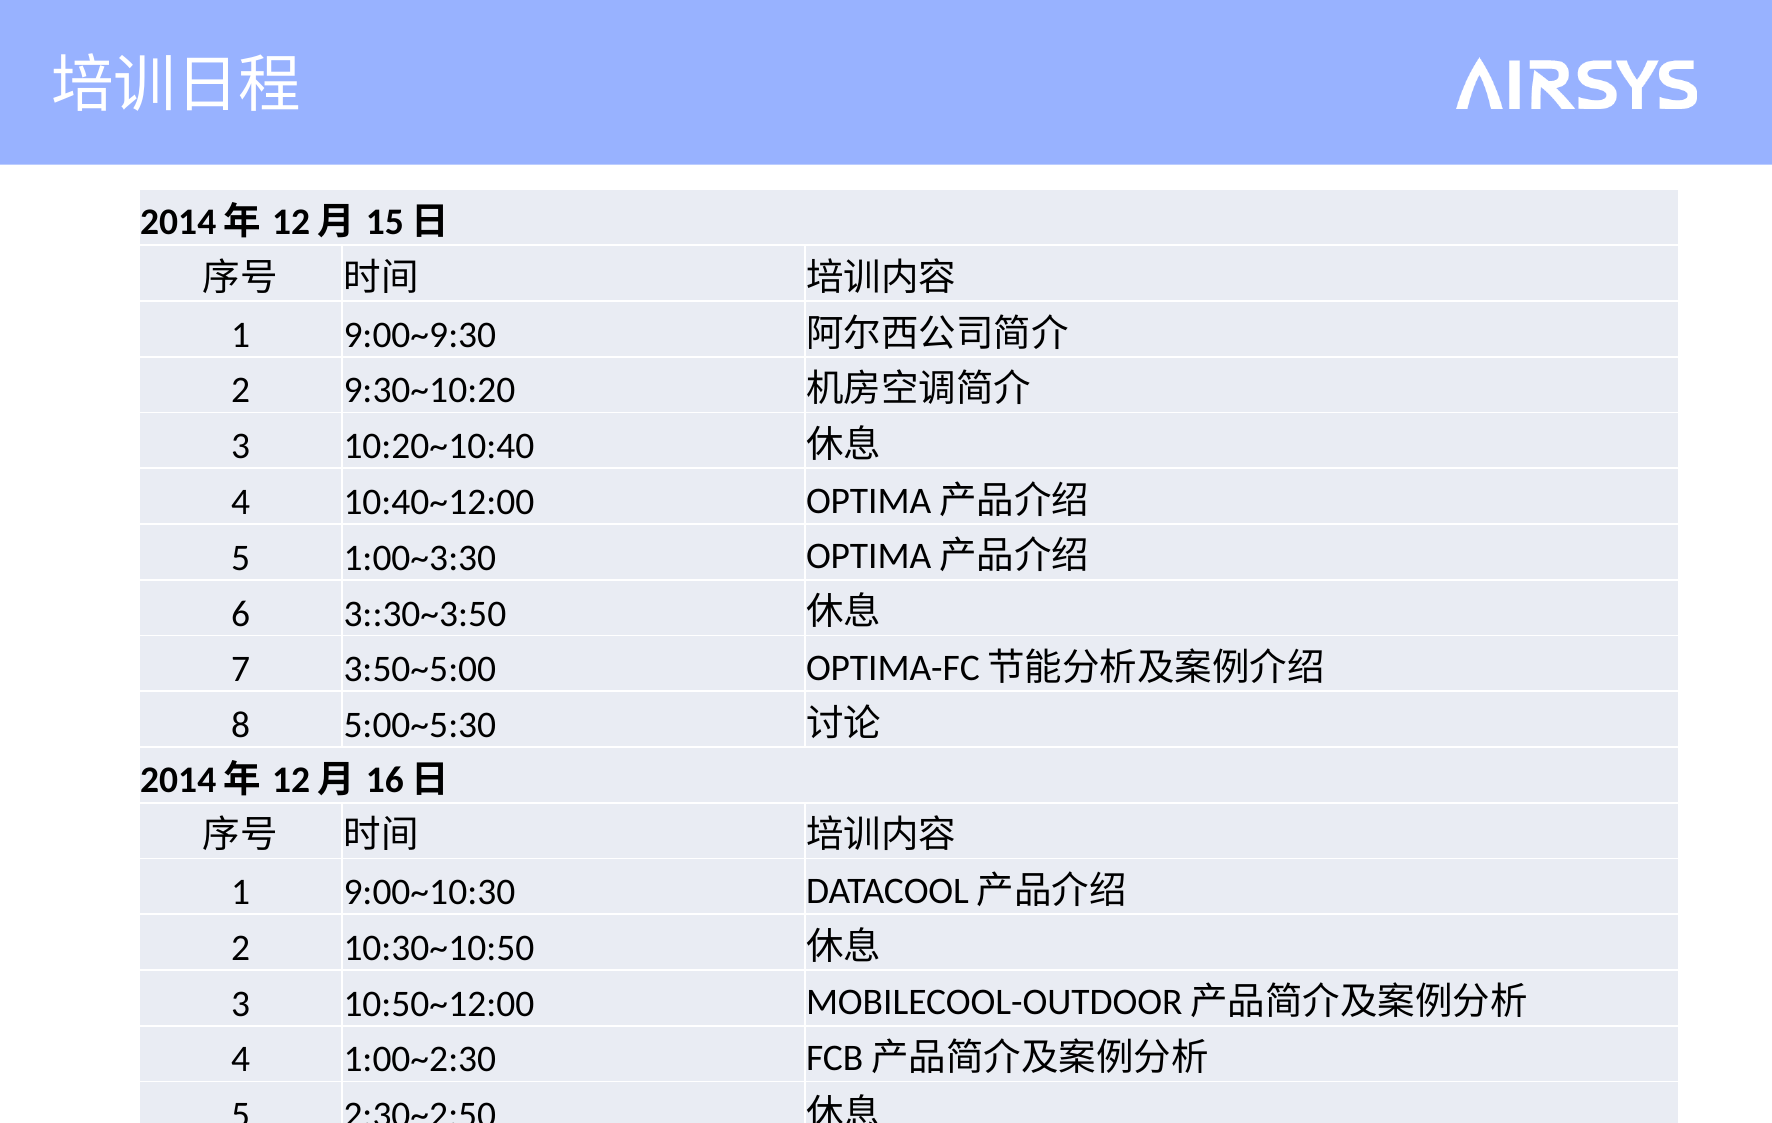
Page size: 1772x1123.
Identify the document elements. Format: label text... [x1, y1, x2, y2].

table_cell 2 [140, 915, 341, 969]
table_cell 机房空调简介 [806, 358, 1678, 412]
table_cell 休息 [806, 413, 1678, 467]
table_cell 阿尔西公司简介 [806, 302, 1678, 356]
table_cell 6 [140, 581, 341, 635]
table_cell 1:00~2:30 [343, 1027, 804, 1081]
table_cell 7 [140, 636, 341, 690]
table_header 2014年12月15日 [140, 190, 1678, 244]
table_cell 1 [140, 302, 341, 356]
table_cell 10:40~12:00 [343, 469, 804, 523]
table_cell 时间 [343, 246, 804, 300]
table_cell 9:00~10:30 [343, 859, 804, 913]
table_cell 9:00~9:30 [343, 302, 804, 356]
table_cell 培训内容 [806, 246, 1678, 300]
table_cell 3 [140, 413, 341, 467]
table_cell 8 [140, 692, 341, 746]
table_cell OPTIMA-FC节能分析及案例介绍 [806, 636, 1678, 690]
table_cell 1 [140, 859, 341, 913]
table_cell 3 [140, 971, 341, 1025]
table_cell 3::30~3:50 [343, 581, 804, 635]
table_cell 3:50~5:00 [343, 636, 804, 690]
table_cell 4 [140, 469, 341, 523]
table_cell 1:00~3:30 [343, 525, 804, 579]
table_cell MOBILECOOL-OUTDOOR产品简介及案例分析 [806, 971, 1678, 1025]
table_cell 休息 [806, 581, 1678, 635]
table_cell 序号 [140, 246, 341, 300]
table_cell 9:30~10:20 [343, 358, 804, 412]
table_cell 5 [140, 1082, 341, 1123]
table_cell 2:30~2:50 [343, 1082, 804, 1123]
table_cell 2014年12月16日 [140, 748, 1678, 802]
table_cell 10:50~12:00 [343, 971, 804, 1025]
table_cell 培训内容 [806, 804, 1678, 858]
picture [1632, 57, 1697, 109]
title 培训日程 [36, 0, 1632, 175]
table_cell 休息 [806, 1082, 1678, 1123]
table_cell OPTIMA产品介绍 [806, 525, 1678, 579]
table_cell 时间 [343, 804, 804, 858]
table_cell 10:20~10:40 [343, 413, 804, 467]
table_cell DATACOOL产品介绍 [806, 859, 1678, 913]
table_cell 5:00~5:30 [343, 692, 804, 746]
table_cell 5 [140, 525, 341, 579]
table_cell FCB产品简介及案例分析 [806, 1027, 1678, 1081]
table_cell 休息 [806, 915, 1678, 969]
table_cell 讨论 [806, 692, 1678, 746]
table_cell 10:30~10:50 [343, 915, 804, 969]
table_cell OPTIMA产品介绍 [806, 469, 1678, 523]
table_cell 2 [140, 358, 341, 412]
table_cell 4 [140, 1027, 341, 1081]
table_cell 序号 [140, 804, 341, 858]
